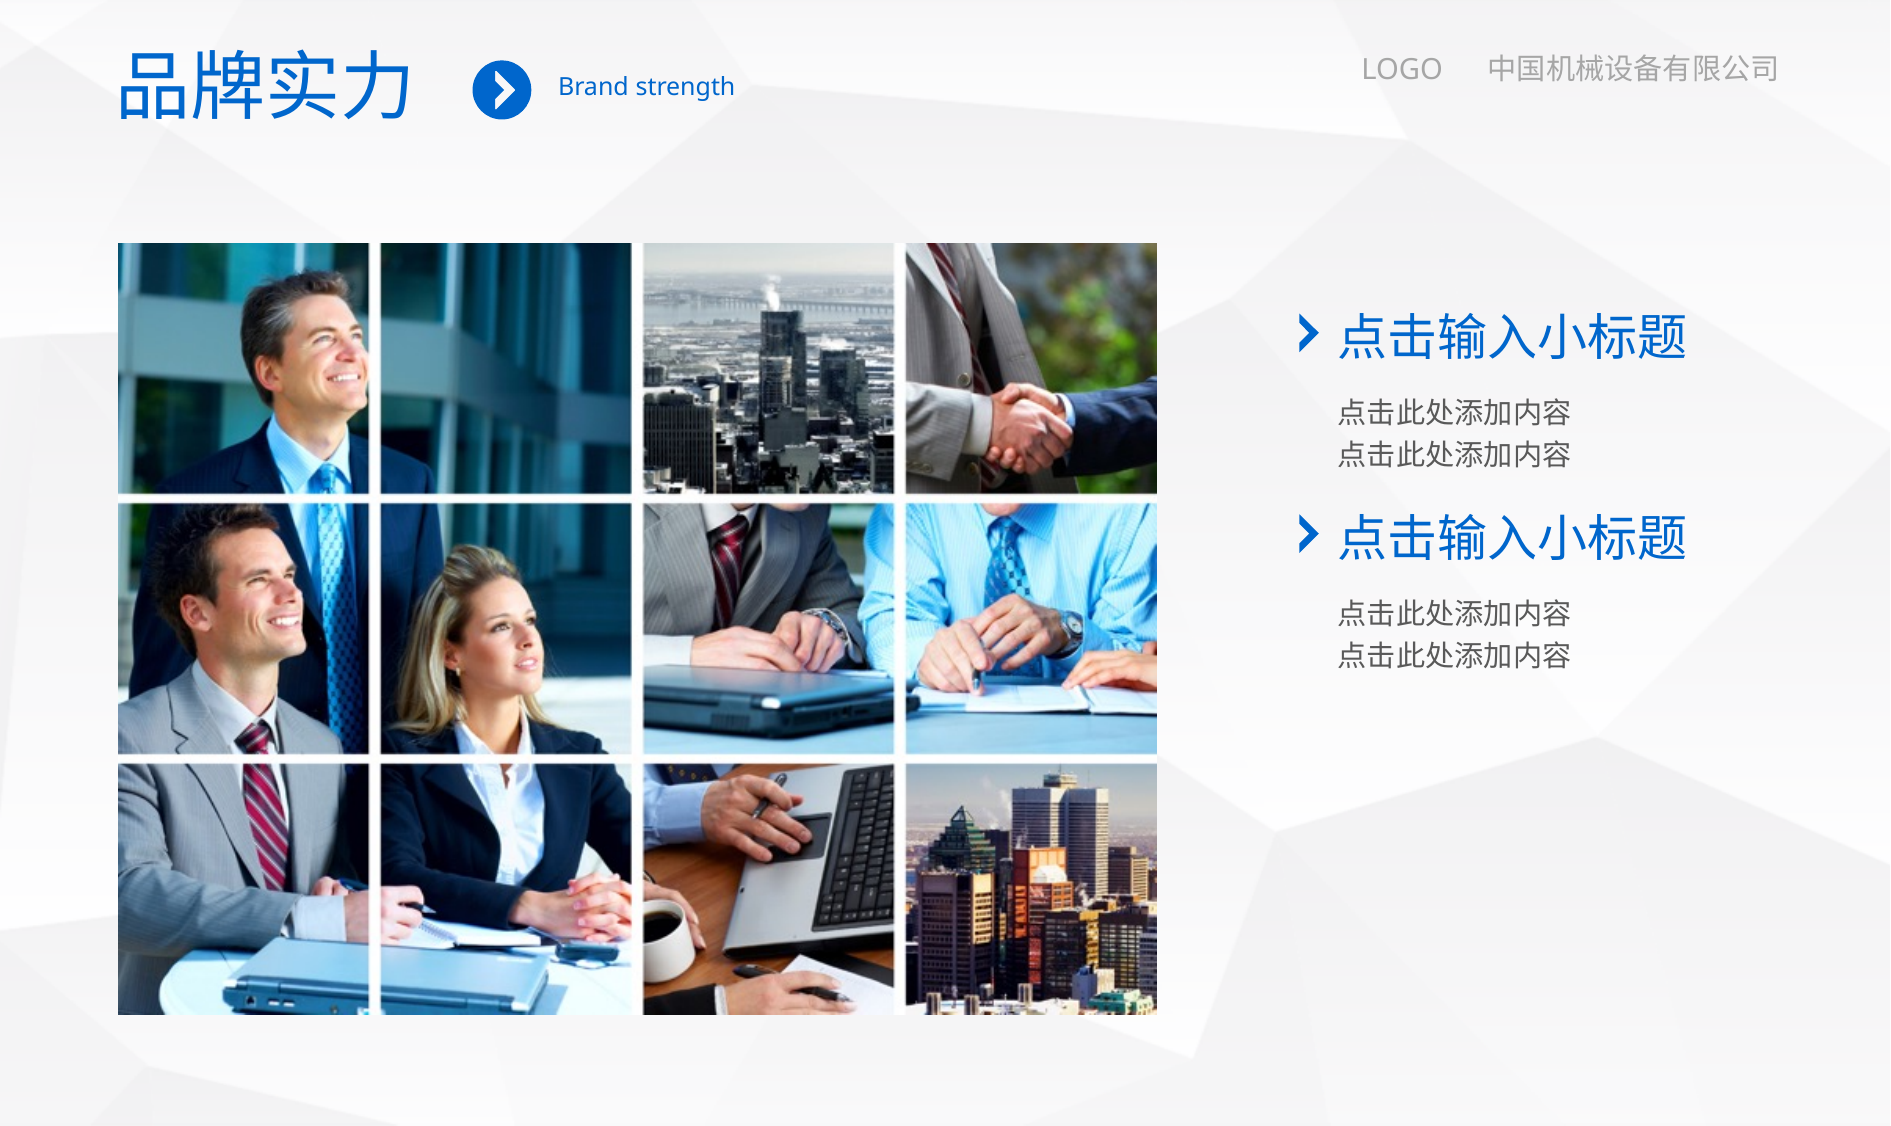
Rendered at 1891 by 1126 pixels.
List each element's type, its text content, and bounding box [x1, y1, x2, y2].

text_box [1299, 498, 1730, 682]
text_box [1299, 297, 1730, 481]
text_box LOGO 中国机械设备有限公司 [1346, 42, 1854, 93]
picture [0, 0, 1891, 1126]
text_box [58, 30, 919, 138]
